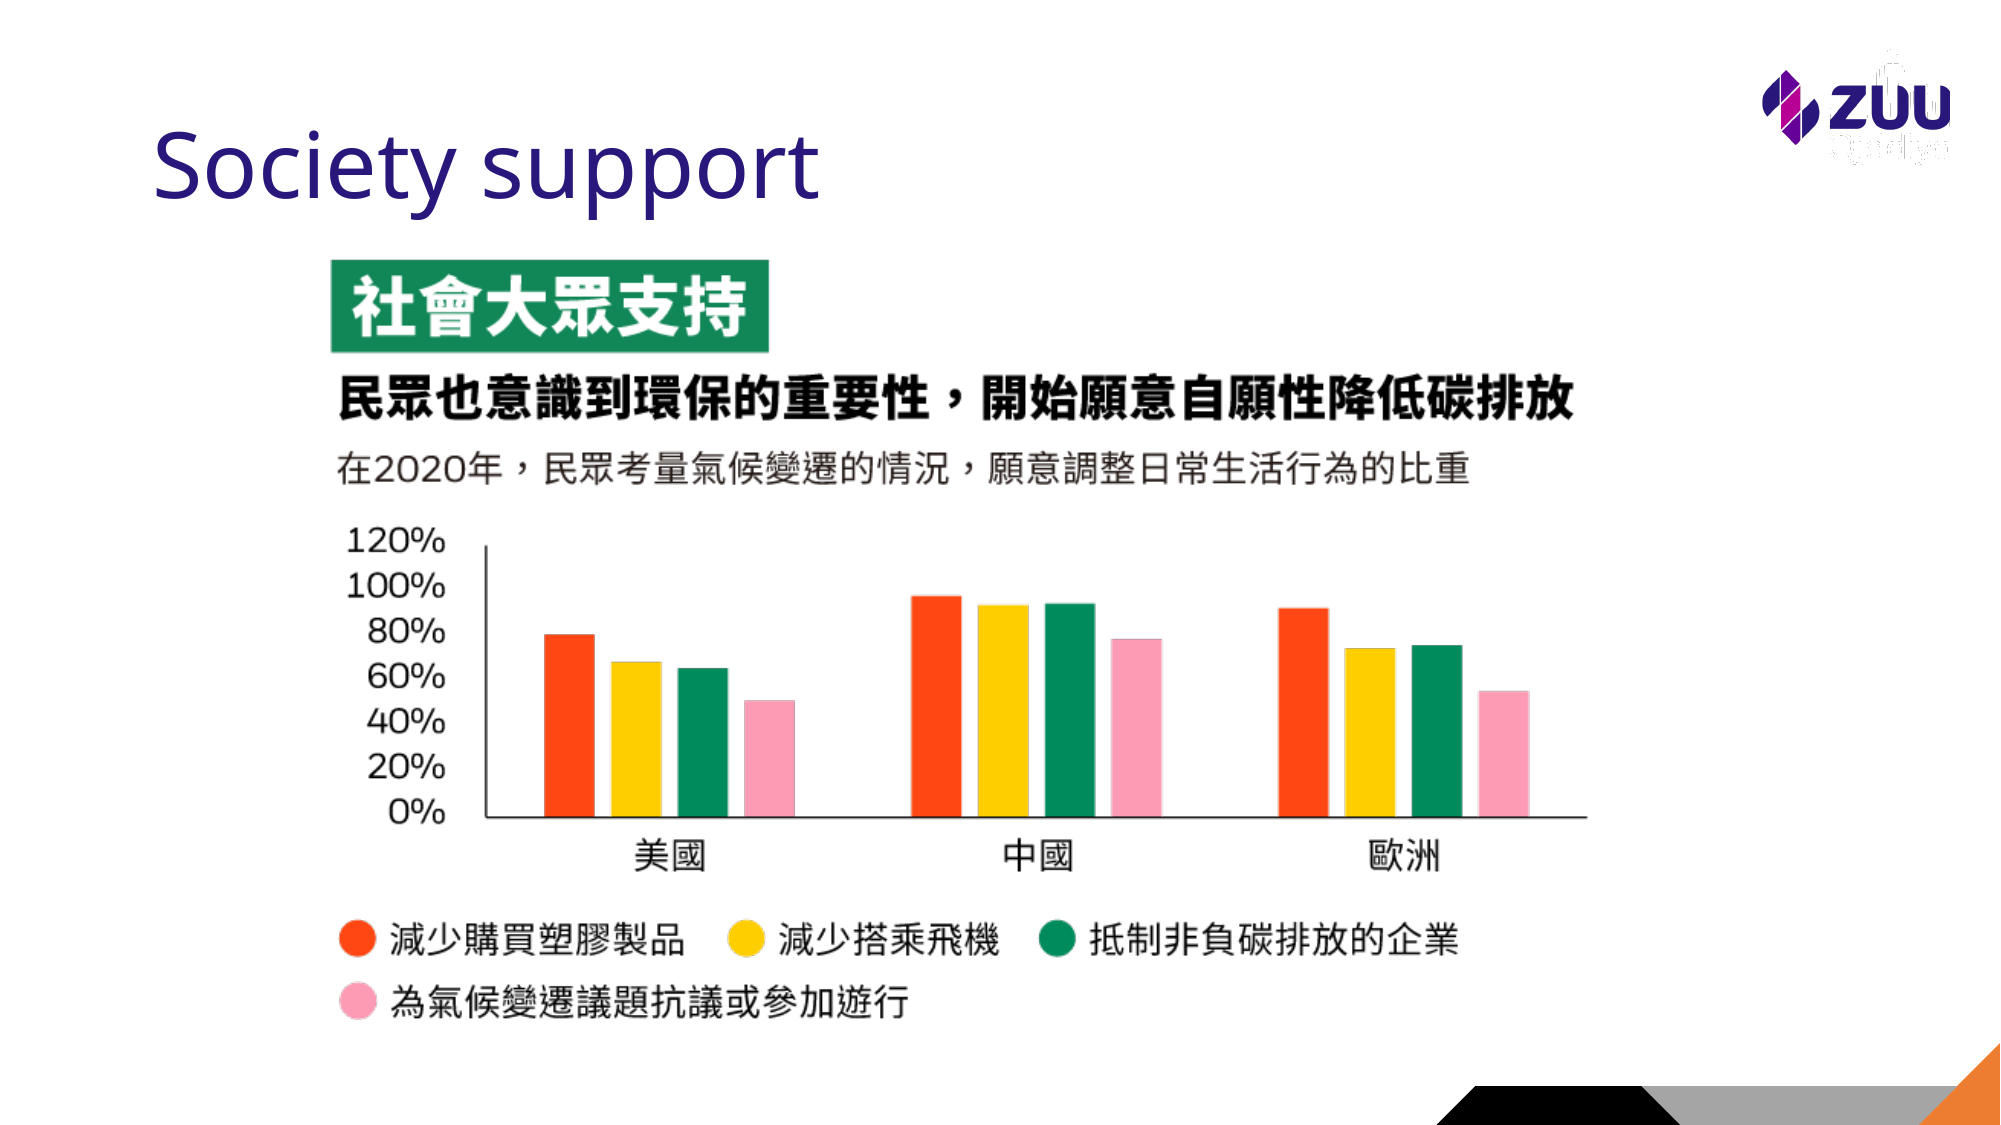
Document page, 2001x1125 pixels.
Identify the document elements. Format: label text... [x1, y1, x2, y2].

title Society support [137, 59, 1863, 278]
slide_number 13 [1412, 1042, 1863, 1103]
picture [323, 248, 1626, 1043]
